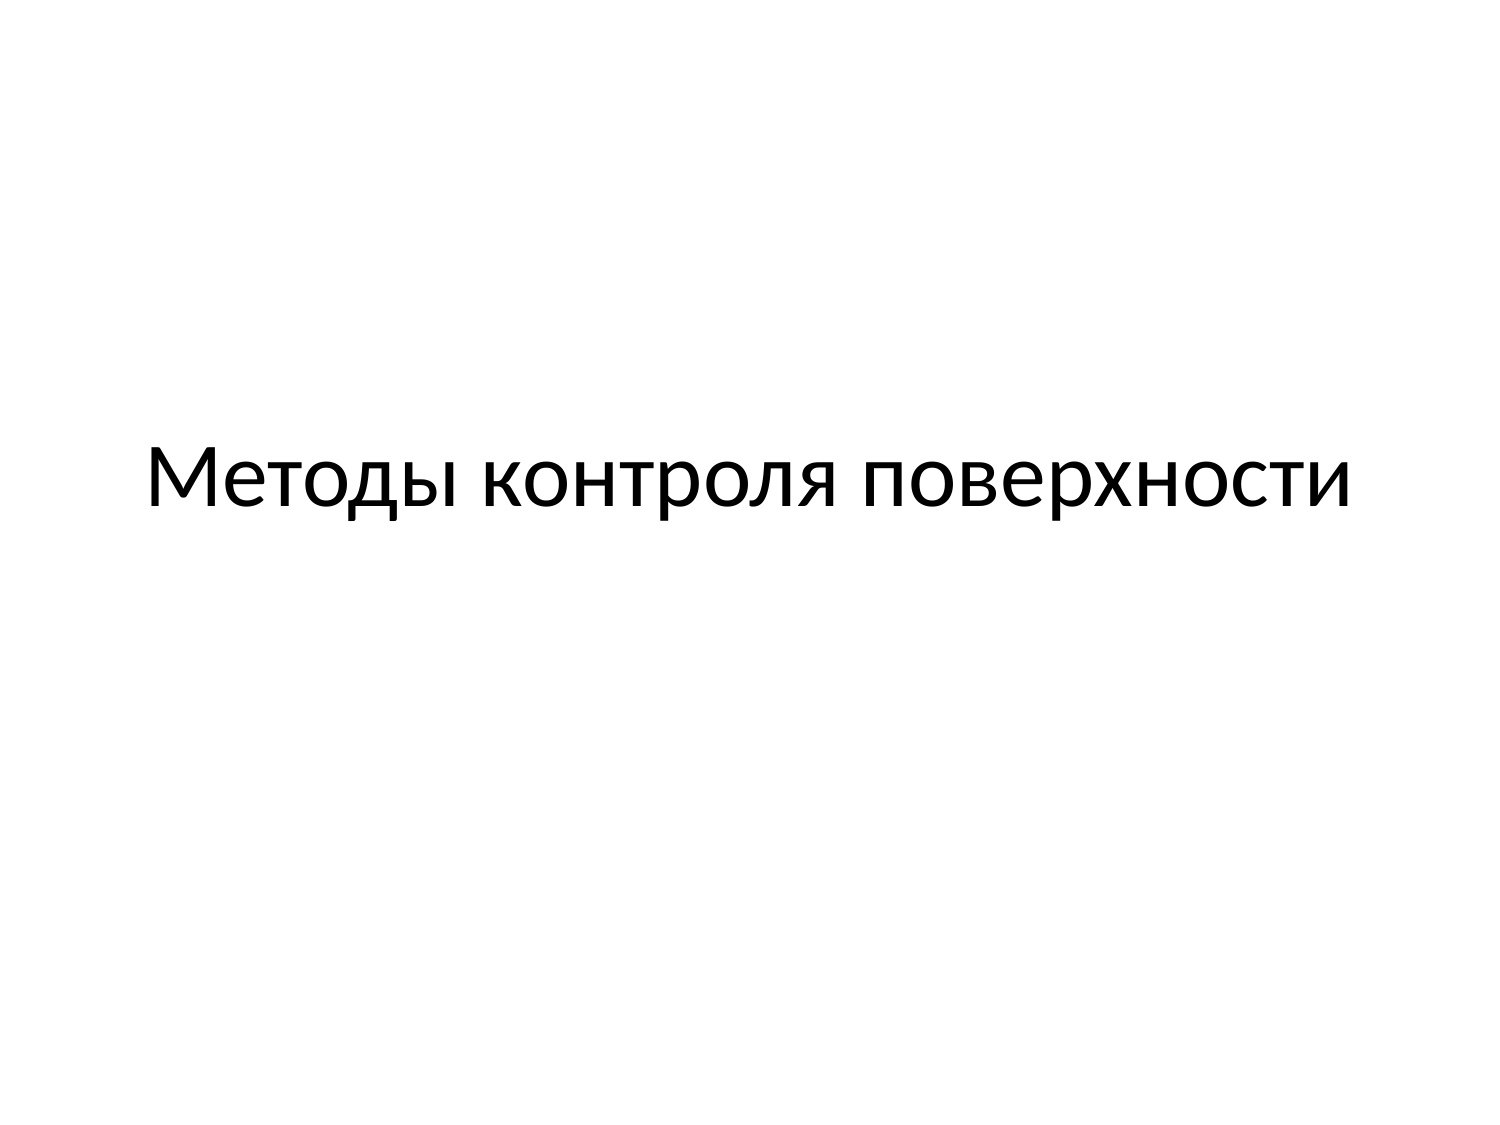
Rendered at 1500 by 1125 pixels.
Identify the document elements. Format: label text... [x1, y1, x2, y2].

title Методы контроля поверхности [112, 349, 1388, 591]
